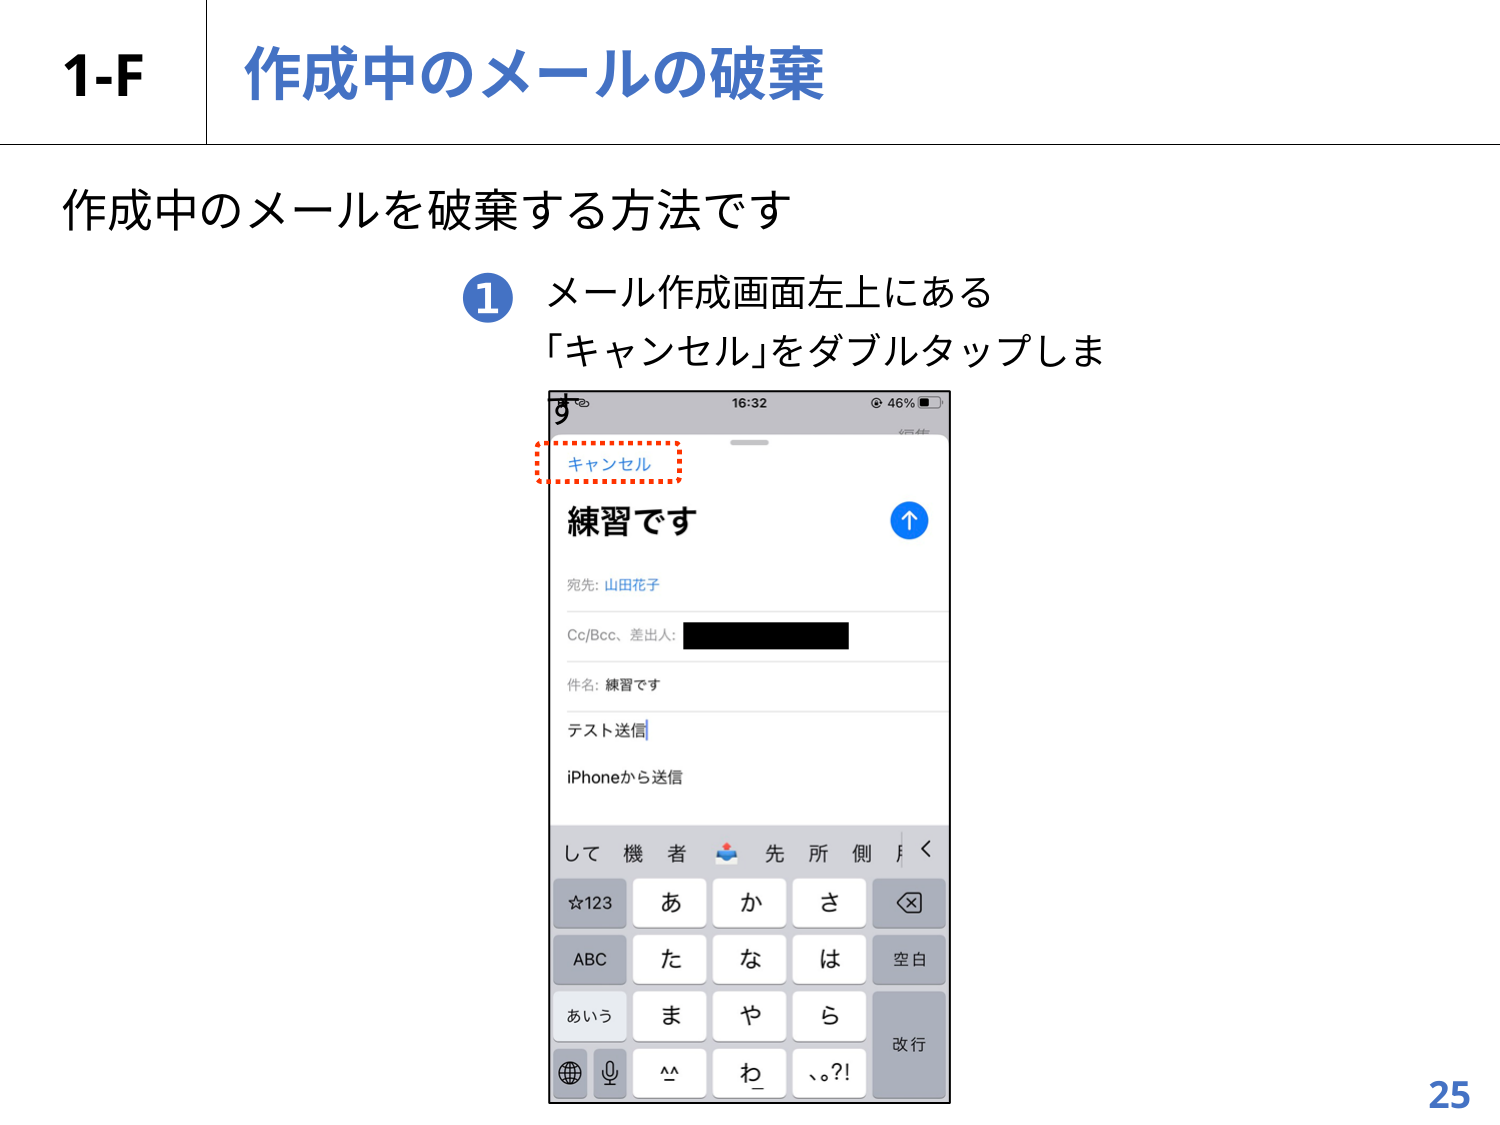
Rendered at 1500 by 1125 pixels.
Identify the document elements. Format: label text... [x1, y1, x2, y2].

text_box ❶ [444, 248, 521, 343]
text_box メール作成画面左上にある ｢キャンセル｣をダブルタップします [529, 248, 1127, 439]
picture [548, 390, 951, 1104]
text_box [536, 442, 548, 483]
text_box 25 [1399, 1063, 1500, 1123]
text_box 作成中のメールを破棄する方法です [46, 180, 1500, 274]
title 作成中のメールの破棄 [228, 36, 1472, 116]
text_box 1-F [0, 0, 207, 147]
